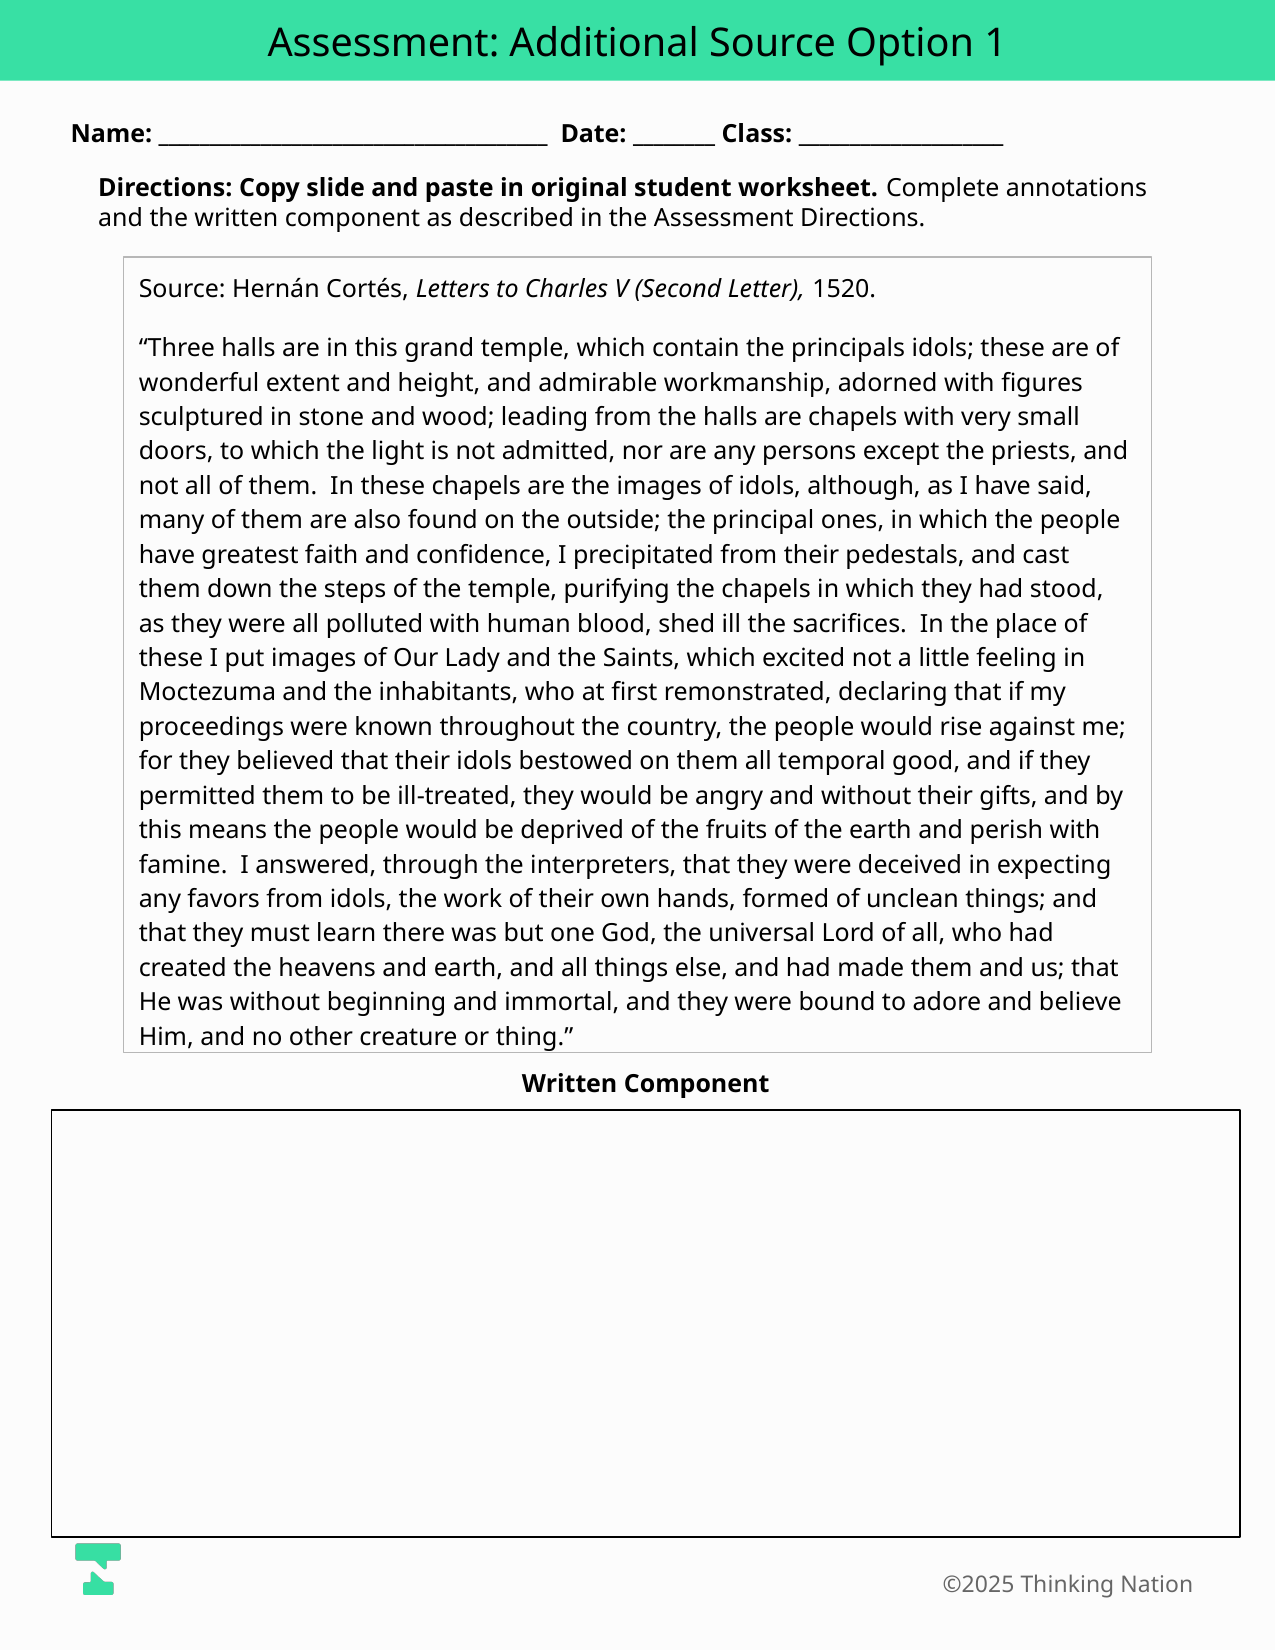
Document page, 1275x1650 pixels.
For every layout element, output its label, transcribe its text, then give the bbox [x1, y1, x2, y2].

text_box Source: Hernán Cortés, Letters to Charles V (Second Letter), 1520. “Three halls are in this grand temple, which contain the principals idols; these are of wonderful extent and height, and admirable workmanship, adorned with figures sculptured in stone and wood; leading from the halls are chapels with very small doors, to which the light is not admitted, nor are any persons except the priests, and not all of them. In these chapels are the images of idols, although, as I have said, many of them are also found on the outside; the principal ones, in which the people have greatest faith and confidence, I precipitated from their pedestals, and cast them down the steps of the temple, purifying the chapels in which they had stood, as they were all polluted with human blood, shed ill the sacrifices. In the place of these I put images of Our Lady and the Saints, which excited not a little feeling in Moctezuma and the inhabitants, who at first remonstrated, declaring that if my proceedings were known throughout the country, the people would rise against me; for they believed that their idols bestowed on them all temporal good, and if they permitted them to be ill-treated, they would be angry and without their gifts, and by this means the people would be deprived of the fruits of the earth and perish with famine. I answered, through the interpreters, that they were deceived in expecting any favors from idols, the work of their own hands, formed of unclean things; and that they must learn there was but one God, the universal Lord of all, who had created the heavens and earth, and all things else, and had made them and us; that He was without beginning and immortal, and they were bound to adore and believe Him, and no other creature or thing.” [123, 257, 1152, 1052]
text_box Directions: Copy slide and paste in original student worksheet. Complete annotations and the written component as described in the Assessment Directions. [83, 162, 1209, 247]
picture [62, 1533, 134, 1605]
text_box Name: ______________________________________ Date: ________ Class: ____________________ [55, 102, 1223, 162]
text_box Assessment: Additional Source Option 1 [0, 0, 1275, 81]
text_box Written Component [51, 1052, 1240, 1112]
text_box [51, 1112, 1240, 1538]
text_box ©2025 Thinking Nation [907, 1553, 1210, 1605]
